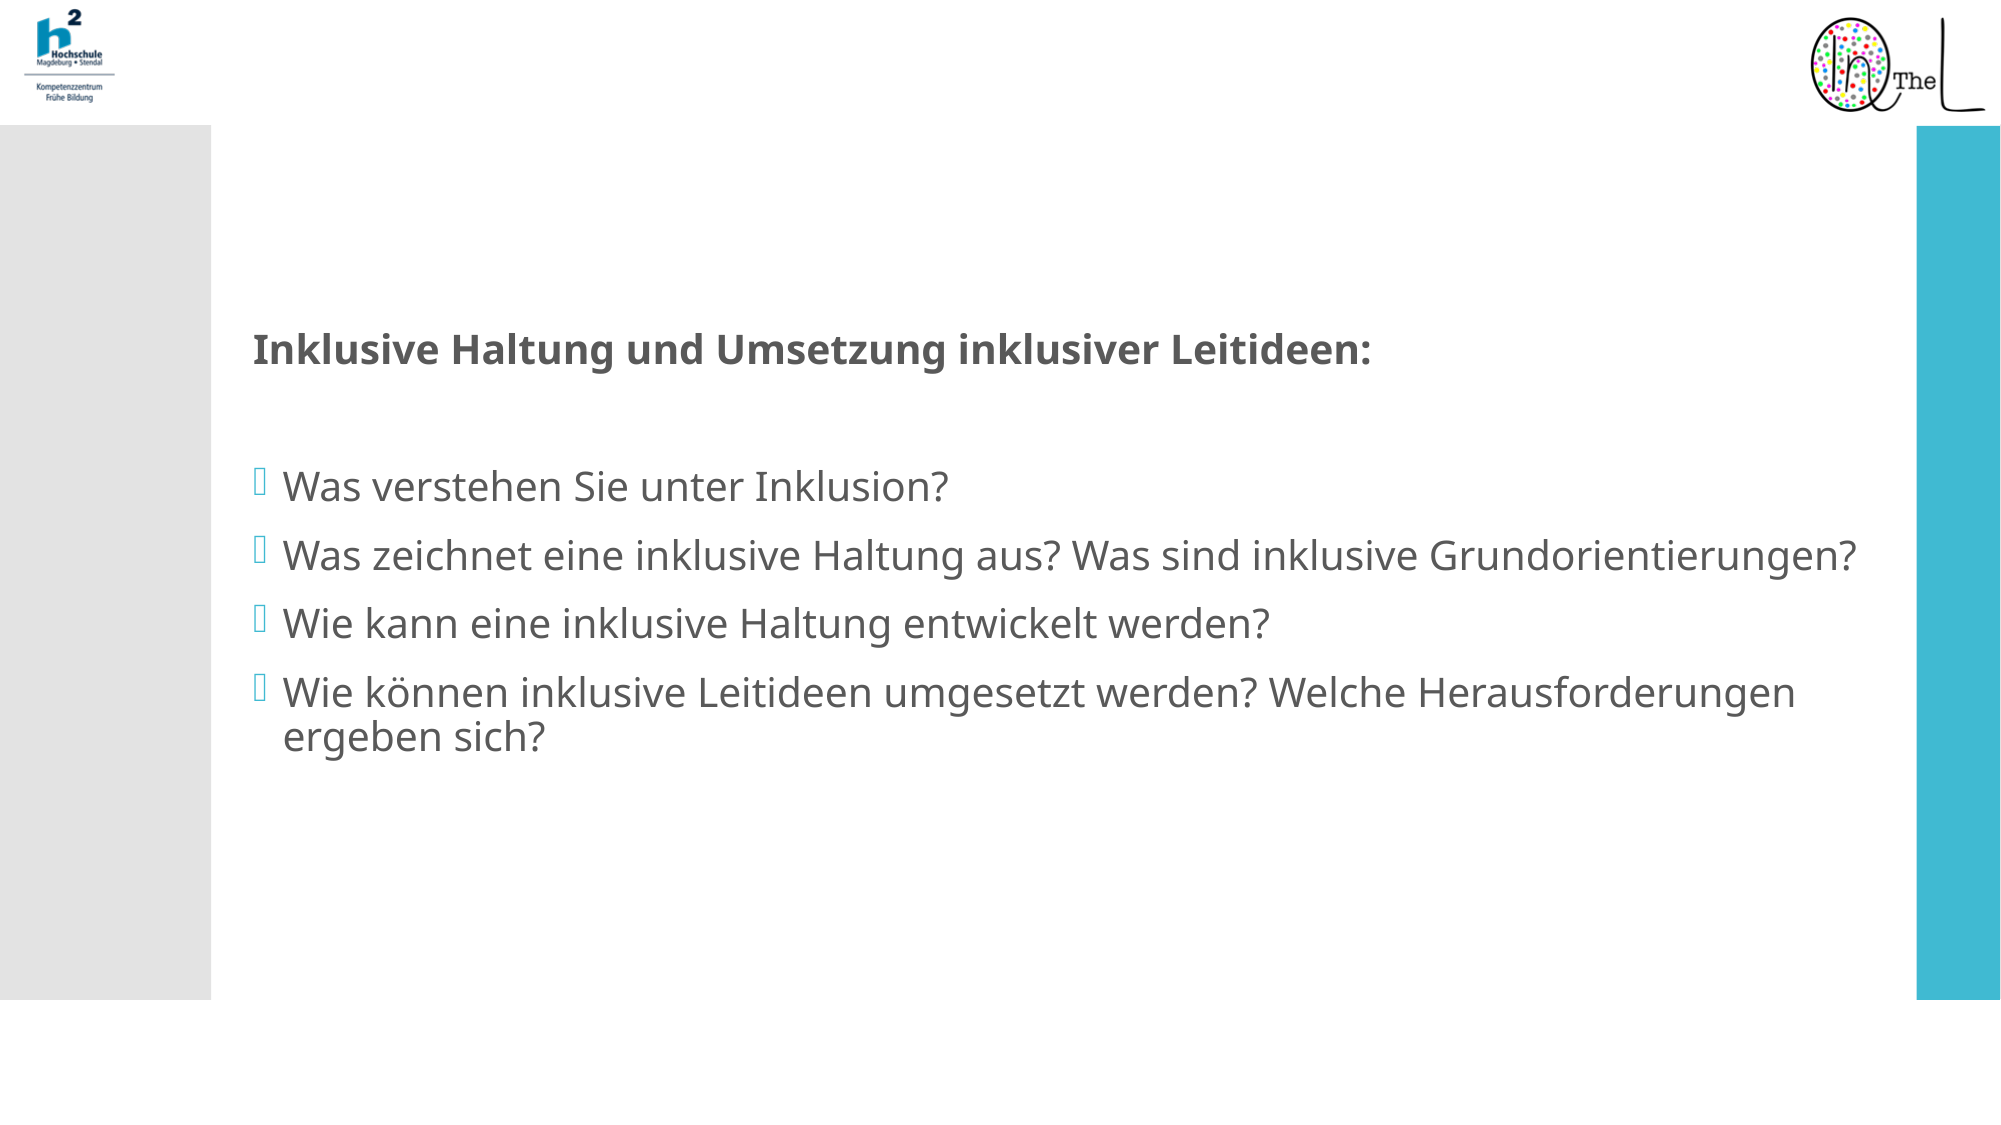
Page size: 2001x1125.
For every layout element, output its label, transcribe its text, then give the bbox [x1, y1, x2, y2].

text_box [1916, 125, 2000, 1001]
picture [13, 0, 127, 113]
picture [1809, 17, 1987, 113]
list Inklusive Haltung und Umsetzung inklusiver Leitideen: Was verstehen Sie unter Inklusion? Was zeichnet eine inklusive Haltung aus? Was sind inklusive Grundorientierungen? Wie kann eine inklusive Haltung entwickelt werden? Wie können inklusive Leitideen umgesetzt werden? Welche Herausforderungen ergeben sich? [238, 321, 1890, 804]
text_box [0, 0, 2000, 1125]
text_box [0, 124, 212, 1001]
